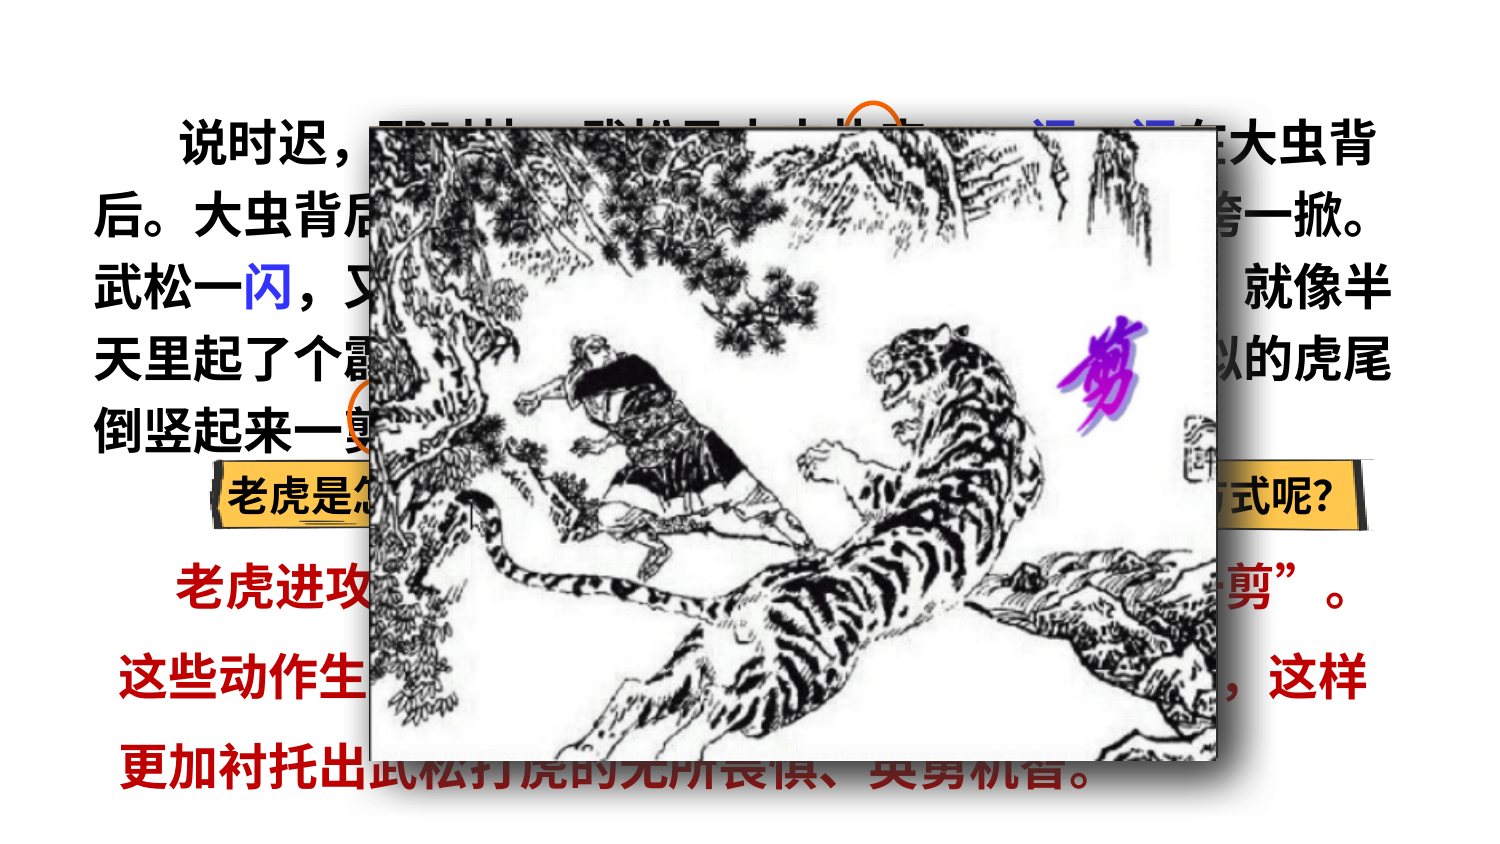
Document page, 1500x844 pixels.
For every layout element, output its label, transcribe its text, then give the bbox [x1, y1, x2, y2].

text_box 老虎进攻的方式有三招：“一扑”“一掀”“一剪”。这些动作生动地表现出老虎的凶猛残暴、让人生畏，这样更加衬托出武松打虎的无所畏惧、英勇机智。 [1250, 517, 1421, 803]
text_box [1218, 459, 1380, 579]
text_box 说时迟，那时快，武松见大虫扑来，一闪，闪在大虫背后。大虫背后看人最难，就把前爪搭在地下，把腰胯一掀。武松一闪，又闪在一边。大虫见掀他不着，吼一声，就像半天里起了个霹雳，震得那山冈也动了。接着把铁棒似的虎尾倒竖起来一剪。武松一闪，又闪在一边。 [78, 91, 1423, 467]
picture [369, 126, 1218, 761]
text_box 老虎进攻的方式有三招：“一扑”“一掀”“一剪”。这些动作生动地表现出老虎的凶猛残暴、让人生畏，这样更加衬托出武松打虎的无所畏惧、英勇机智。 [104, 517, 370, 803]
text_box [184, 459, 369, 579]
